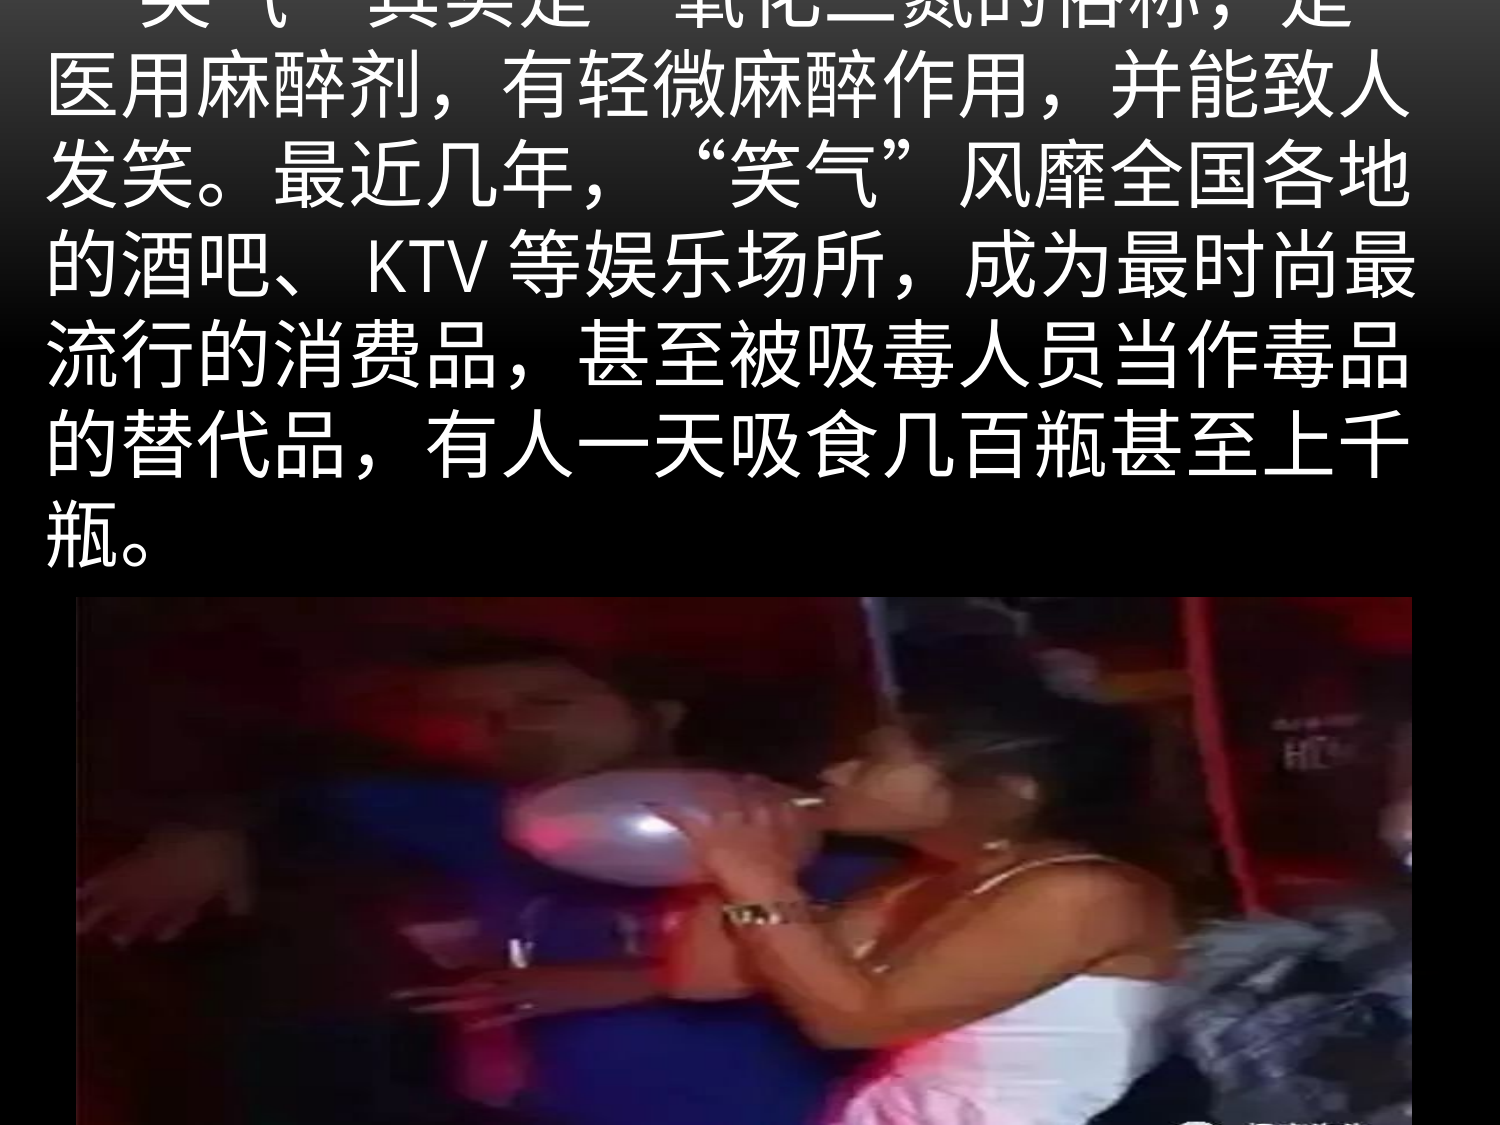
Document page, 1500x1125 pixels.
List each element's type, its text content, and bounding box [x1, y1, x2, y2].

title “笑气”其实是一氧化二氮的俗称，是医用麻醉剂，有轻微麻醉作用，并能致人发笑。最近几年，“笑气”风靡全国各地的酒吧、KTV等娱乐场所，成为最时尚最流行的消费品，甚至被吸毒人员当作毒品的替代品，有人一天吸食几百瓶甚至上千瓶。 [29, 137, 1436, 585]
picture [0, 0, 1500, 1125]
